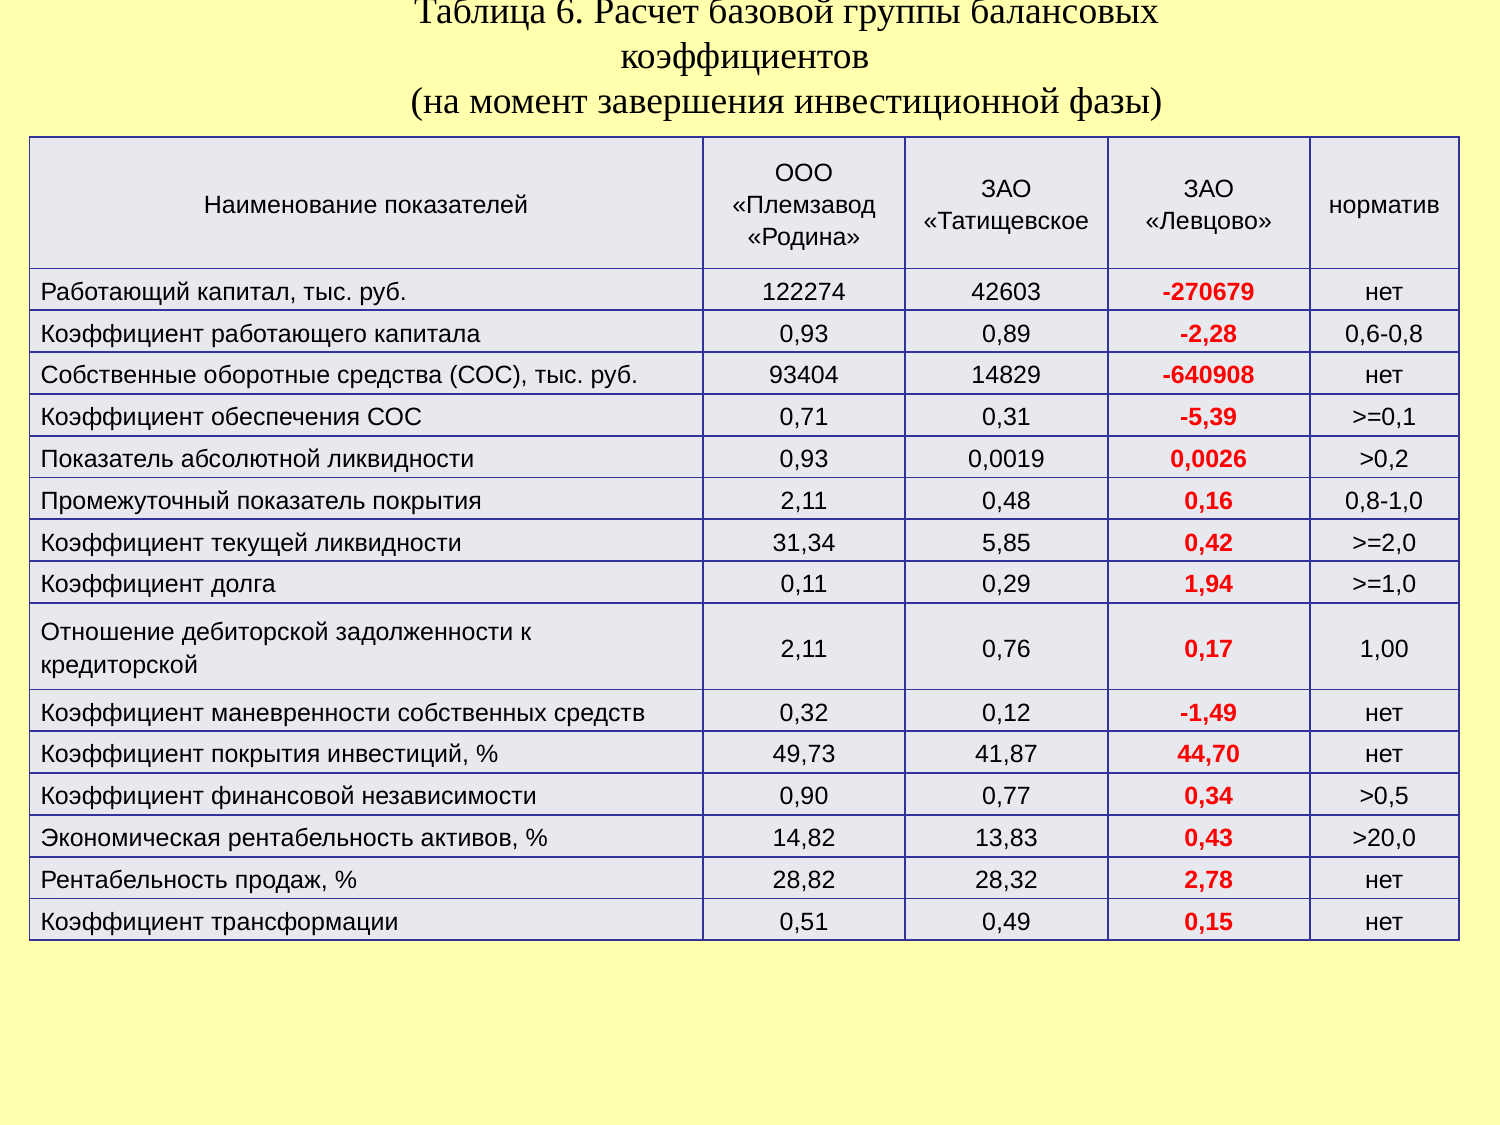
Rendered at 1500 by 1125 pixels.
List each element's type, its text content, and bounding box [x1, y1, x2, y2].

table_cell -5,39 [1109, 395, 1309, 435]
table_cell 5,85 [906, 520, 1107, 560]
table_header ООО «Племзавод «Родина» [704, 138, 904, 268]
table_cell Коэффициент обеспечения СОС [30, 395, 702, 435]
table_header ЗАО «Татищевское [906, 138, 1107, 268]
table_cell 0,0019 [906, 437, 1107, 477]
table_cell 49,73 [704, 732, 904, 772]
table_cell 0,93 [704, 437, 904, 477]
table_cell -640908 [1109, 353, 1309, 393]
table_cell 41,87 [906, 732, 1107, 772]
table_cell >0,2 [1311, 437, 1458, 477]
table_cell >20,0 [1311, 816, 1458, 856]
table_cell Коэффициент финансовой независимости [30, 774, 702, 814]
table_cell 14,82 [704, 816, 904, 856]
table_cell >=2,0 [1311, 520, 1458, 560]
table_cell Коэффициент покрытия инвестиций, % [30, 732, 702, 772]
table_cell 13,83 [906, 816, 1107, 856]
table_cell >=1,0 [1311, 562, 1458, 602]
table_cell 0,17 [1109, 604, 1309, 689]
table_cell 0,32 [704, 690, 904, 730]
table_cell Отношение дебиторской задолженности к кредиторской [30, 604, 702, 689]
table_cell нет [1311, 269, 1458, 309]
table_cell Рентабельность продаж, % [30, 858, 702, 898]
table_cell 42603 [906, 269, 1107, 309]
table_cell 0,11 [704, 562, 904, 602]
table_cell 0,16 [1109, 478, 1309, 518]
table_cell 0,71 [704, 395, 904, 435]
table_cell 0,76 [906, 604, 1107, 689]
table_cell 0,51 [704, 899, 904, 939]
table_cell 0,89 [906, 311, 1107, 351]
table_cell 0,90 [704, 774, 904, 814]
table_cell 0,77 [906, 774, 1107, 814]
table_cell нет [1311, 690, 1458, 730]
table_cell нет [1311, 858, 1458, 898]
table_cell 44,70 [1109, 732, 1309, 772]
table_cell 1,00 [1311, 604, 1458, 689]
table_cell Коэффициент маневренности собственных средств [30, 690, 702, 730]
table_cell 2,78 [1109, 858, 1309, 898]
table_cell 0,6-0,8 [1311, 311, 1458, 351]
table_cell Коэффициент долга [30, 562, 702, 602]
table_cell Работающий капитал, тыс. руб. [30, 269, 702, 309]
table_cell -2,28 [1109, 311, 1309, 351]
table_cell >=0,1 [1311, 395, 1458, 435]
table_cell Промежуточный показатель покрытия [30, 478, 702, 518]
table_cell Экономическая рентабельность активов, % [30, 816, 702, 856]
table_header норматив [1311, 138, 1458, 268]
table_cell 0,49 [906, 899, 1107, 939]
table_cell Собственные оборотные средства (СОС), тыс. руб. [30, 353, 702, 393]
table_cell 0,43 [1109, 816, 1309, 856]
table_cell 0,12 [906, 690, 1107, 730]
table_cell 0,0026 [1109, 437, 1309, 477]
table_cell 2,11 [704, 604, 904, 689]
table_cell -1,49 [1109, 690, 1309, 730]
table_cell 0,93 [704, 311, 904, 351]
table_cell 0,42 [1109, 520, 1309, 560]
table_cell 0,31 [906, 395, 1107, 435]
table_cell Коэффициент текущей ликвидности [30, 520, 702, 560]
table_cell 2,11 [704, 478, 904, 518]
table_cell 28,82 [704, 858, 904, 898]
table_cell нет [1311, 899, 1458, 939]
table_cell 28,32 [906, 858, 1107, 898]
table_cell нет [1311, 353, 1458, 393]
table_cell 0,29 [906, 562, 1107, 602]
table_cell 0,48 [906, 478, 1107, 518]
table_cell 122274 [704, 269, 904, 309]
table_cell Коэффициент работающего капитала [30, 311, 702, 351]
table_cell 0,15 [1109, 899, 1309, 939]
table_cell 0,8-1,0 [1311, 478, 1458, 518]
text_box Таблица 6. Расчет базовой группы балансовых коэффициентов (на момент завершения инвестиционной фазы) [228, 0, 1272, 106]
table_cell 0,34 [1109, 774, 1309, 814]
table_cell 14829 [906, 353, 1107, 393]
table_cell >0,5 [1311, 774, 1458, 814]
table_cell 31,34 [704, 520, 904, 560]
table_cell нет [1311, 732, 1458, 772]
table_header ЗАО «Левцово» [1109, 138, 1309, 268]
table_cell Коэффициент трансформации [30, 899, 702, 939]
table_cell 1,94 [1109, 562, 1309, 602]
table_cell Показатель абсолютной ликвидности [30, 437, 702, 477]
table_cell 93404 [704, 353, 904, 393]
table_cell -270679 [1109, 269, 1309, 309]
table_header Наименование показателей [30, 138, 702, 268]
